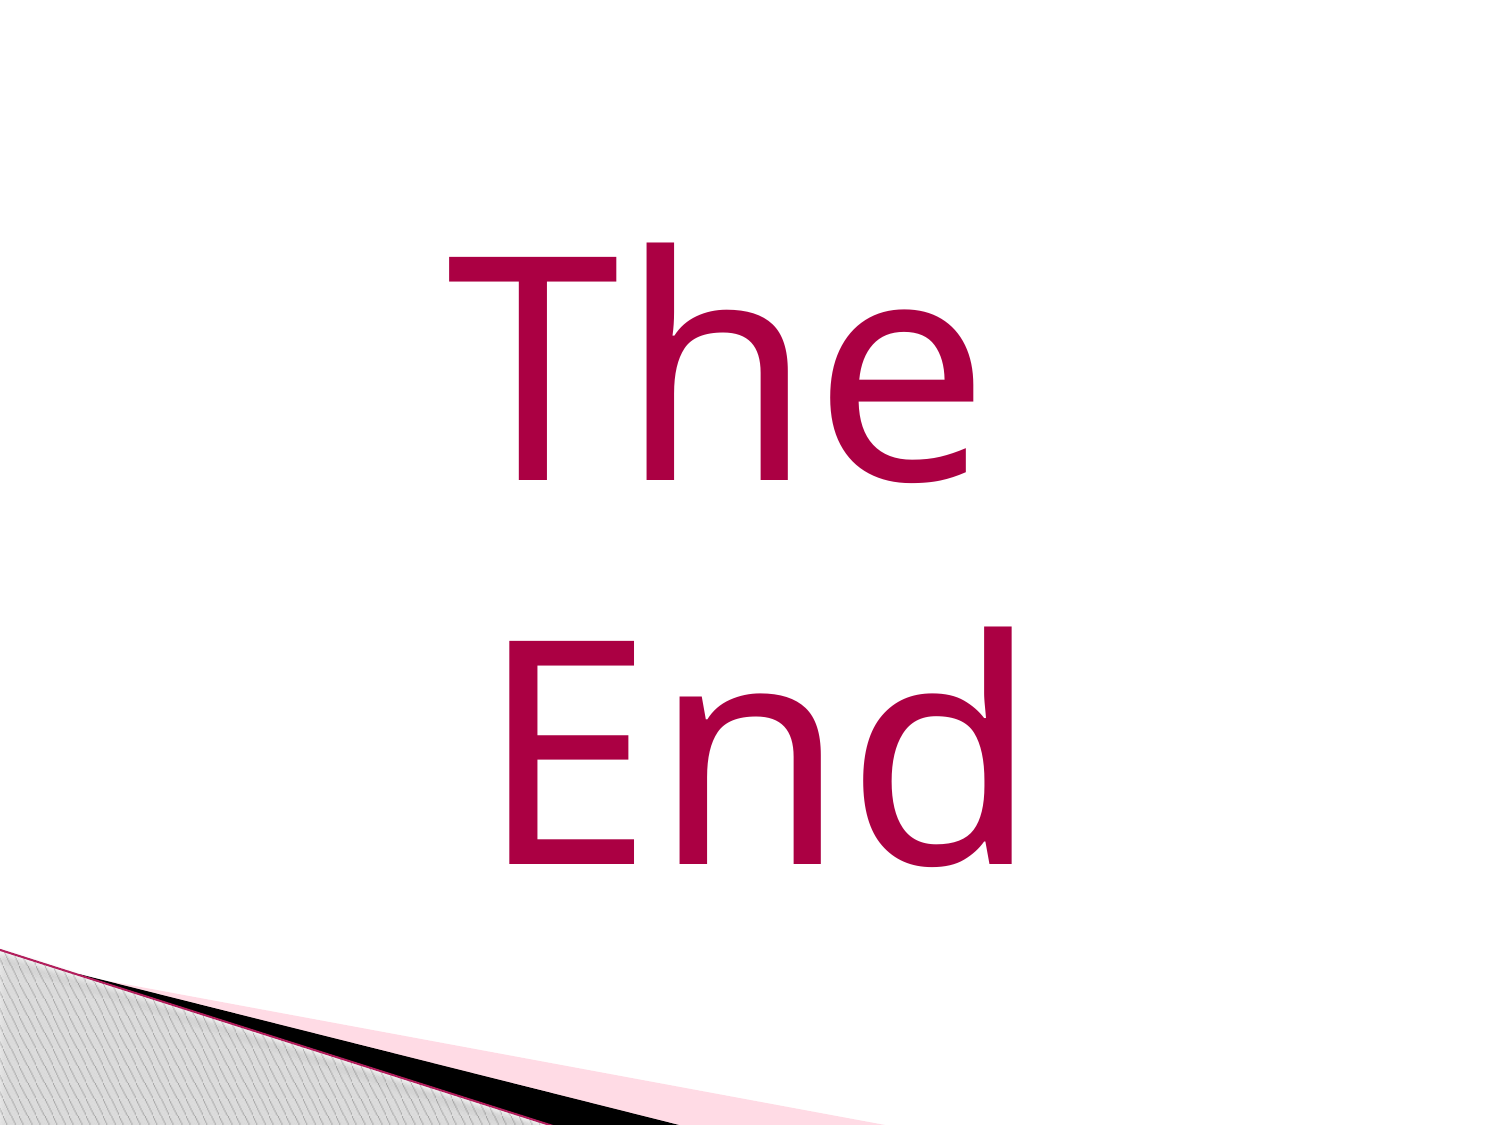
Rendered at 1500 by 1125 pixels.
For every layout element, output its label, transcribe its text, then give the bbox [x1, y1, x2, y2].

list The End [75, 160, 1425, 986]
